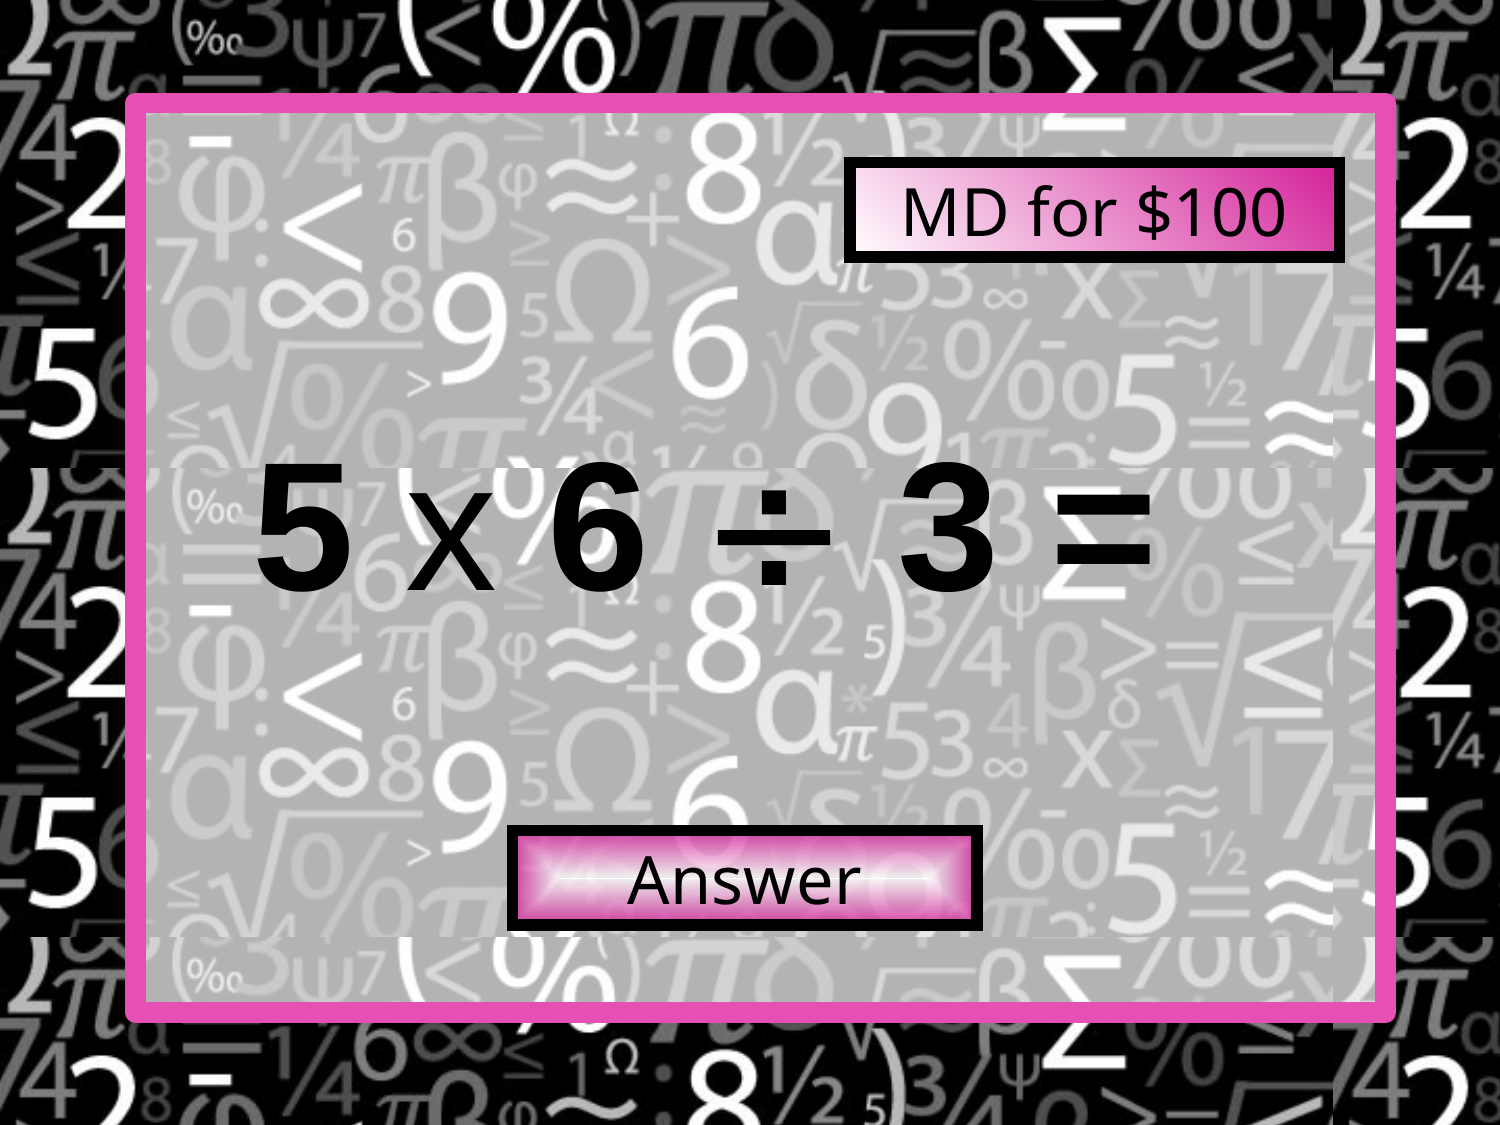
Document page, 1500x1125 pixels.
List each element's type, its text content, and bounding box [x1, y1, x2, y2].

text_box [134, 101, 1388, 1015]
text_box Answer [512, 830, 977, 926]
text_box 5 x 6  3 = [237, 399, 1338, 635]
picture [0, 0, 1500, 1125]
text_box MD for $100 [849, 162, 1340, 258]
